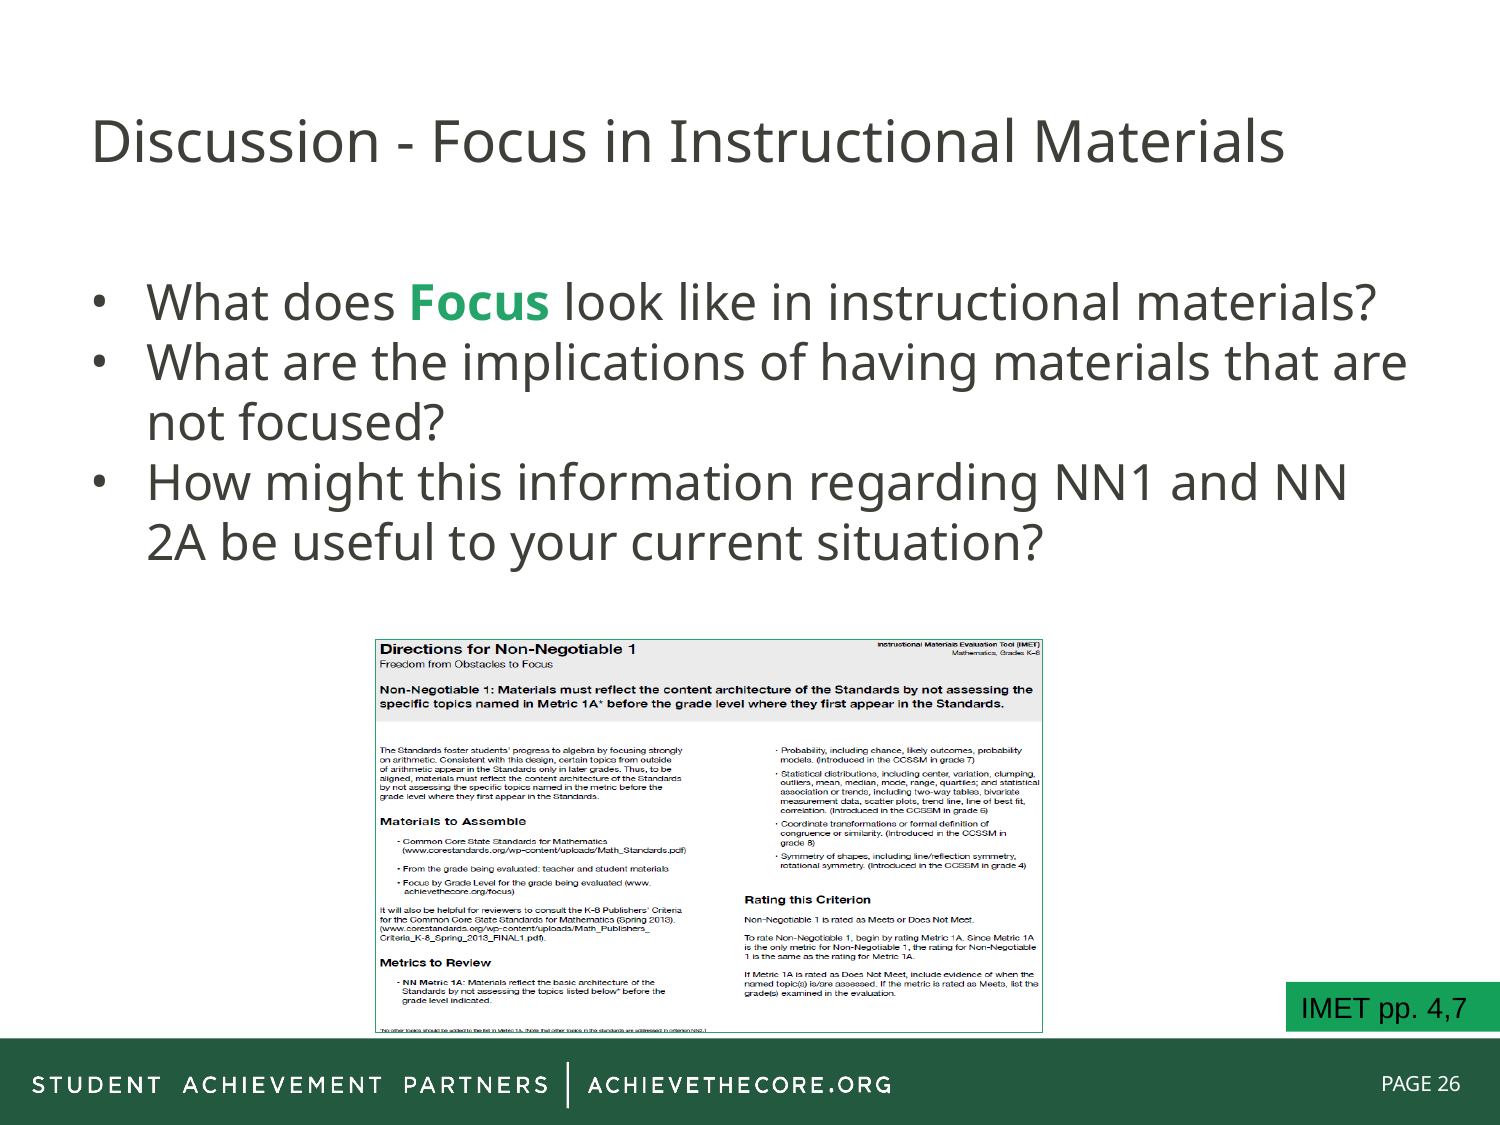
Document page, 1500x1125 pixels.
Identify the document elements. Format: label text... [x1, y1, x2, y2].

list What does Focus look like in instructional materials? What are the implications of having materials that are not focused? How might this information regarding NN1 and NN 2A be useful to your current situation? [75, 262, 1425, 1005]
picture [374, 639, 1043, 1033]
title Discussion - Focus in Instructional Materials [75, 45, 1425, 233]
text_box IMET pp. 4,7 [1286, 981, 1500, 1032]
picture [12, 1055, 911, 1112]
